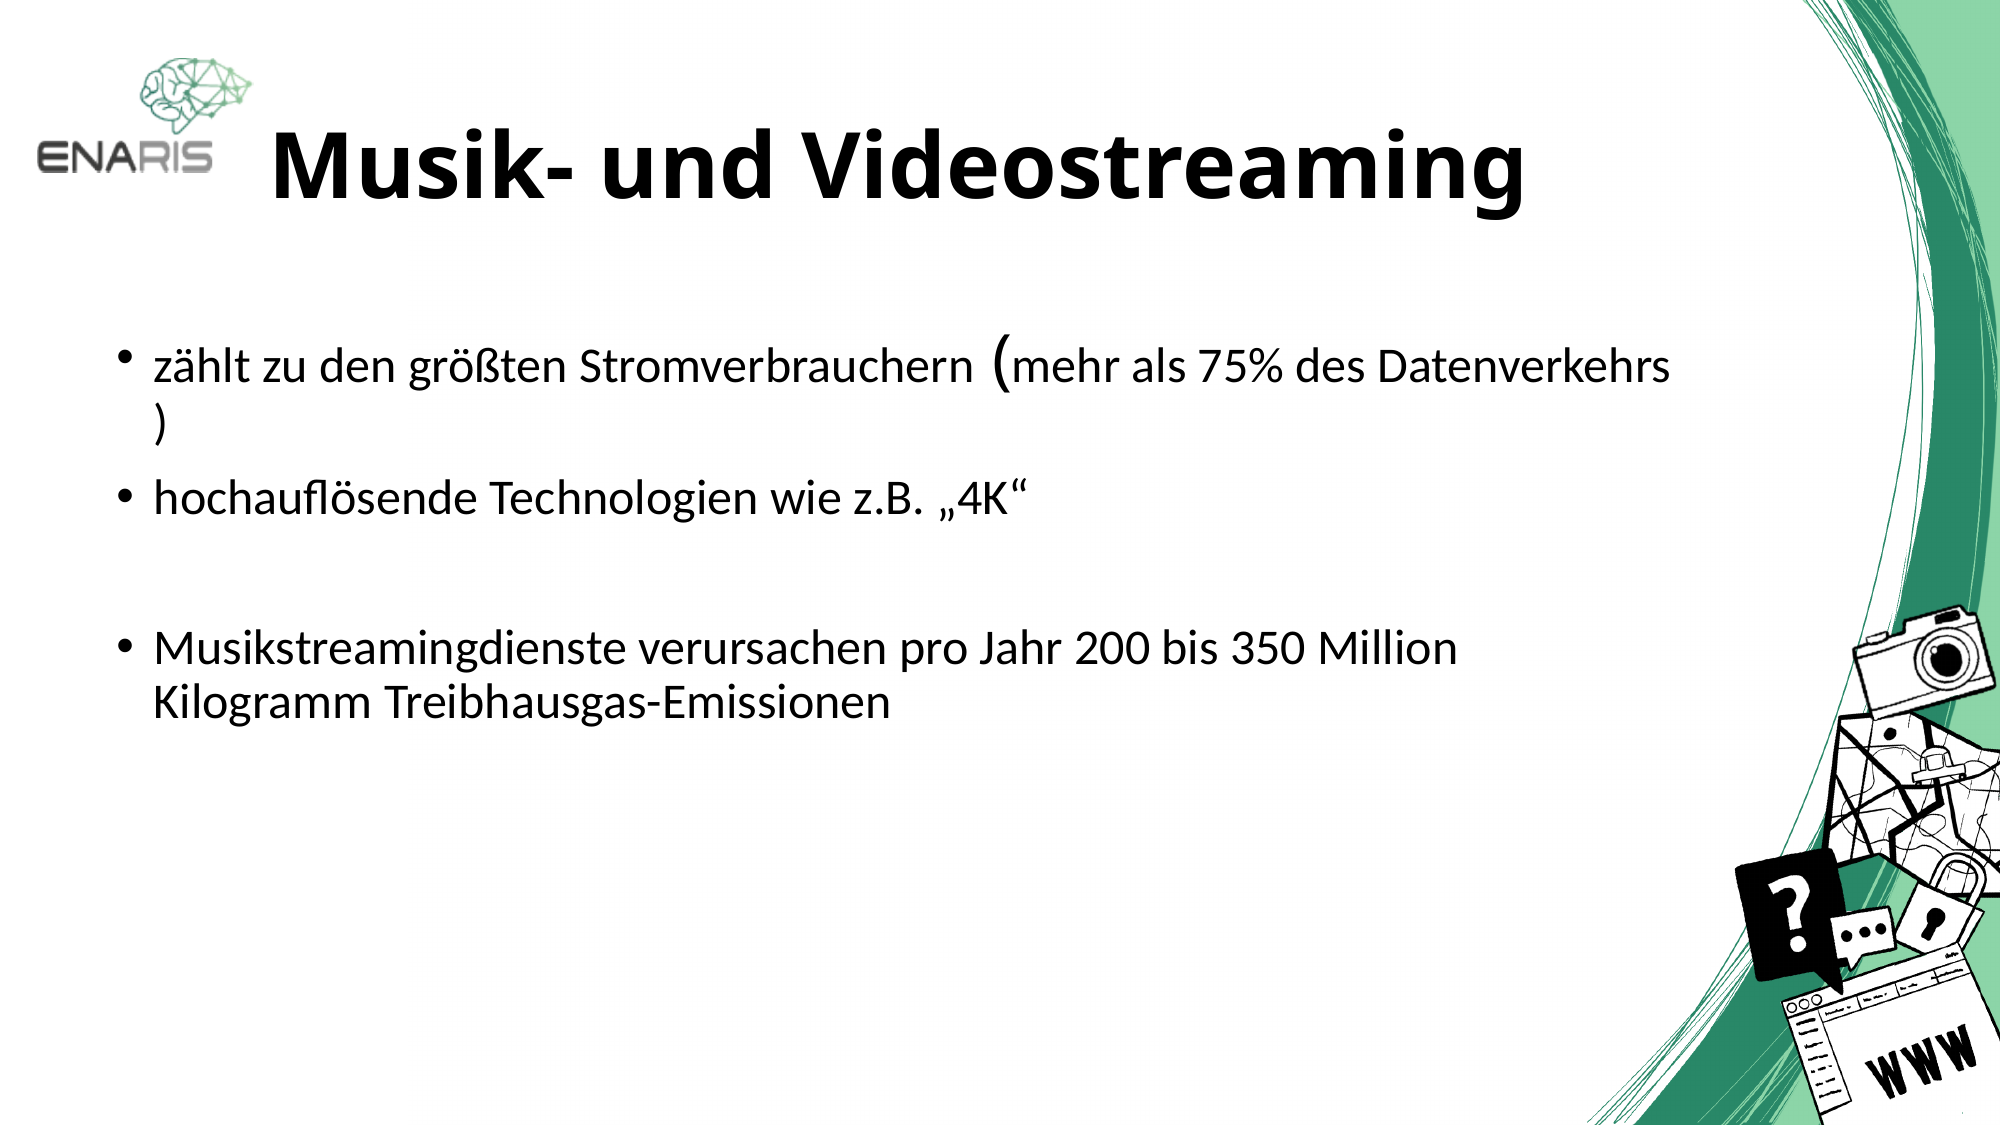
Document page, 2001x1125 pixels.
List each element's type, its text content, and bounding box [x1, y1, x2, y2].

picture [37, 58, 254, 173]
list zählt zu den größten Stromverbrauchern (mehr als 75% des Datenverkehrs ) hochauflösende Technologien wie z.B. „4K“ Musikstreamingdienste verursachen pro Jahr 200 bis 350 Million Kilogramm Treibhausgas-Emissionen [101, 316, 1692, 953]
title Musik- und Videostreaming [253, 59, 1863, 278]
picture [408, 0, 2000, 1125]
